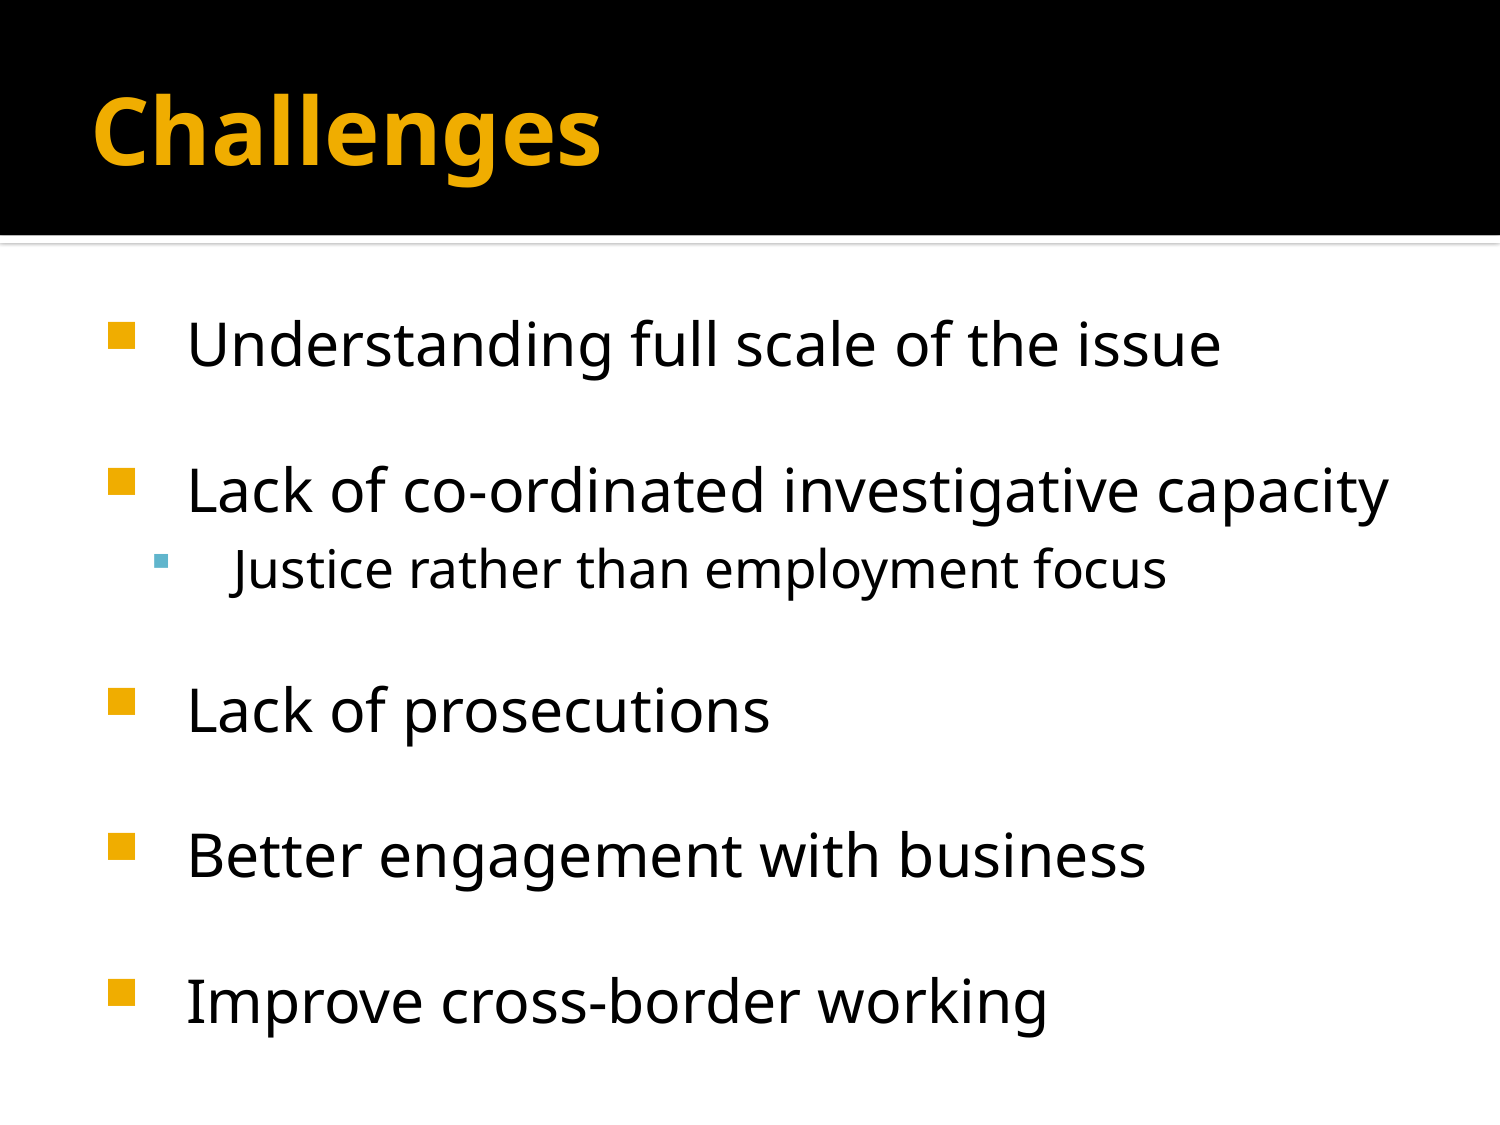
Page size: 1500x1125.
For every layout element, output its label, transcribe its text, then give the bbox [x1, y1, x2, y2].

list Understanding full scale of the issue Lack of co-ordinated investigative capacity Justice rather than employment focus Lack of prosecutions Better engagement with business Improve cross-border working [75, 291, 1425, 1050]
title Challenges [75, 25, 1425, 231]
